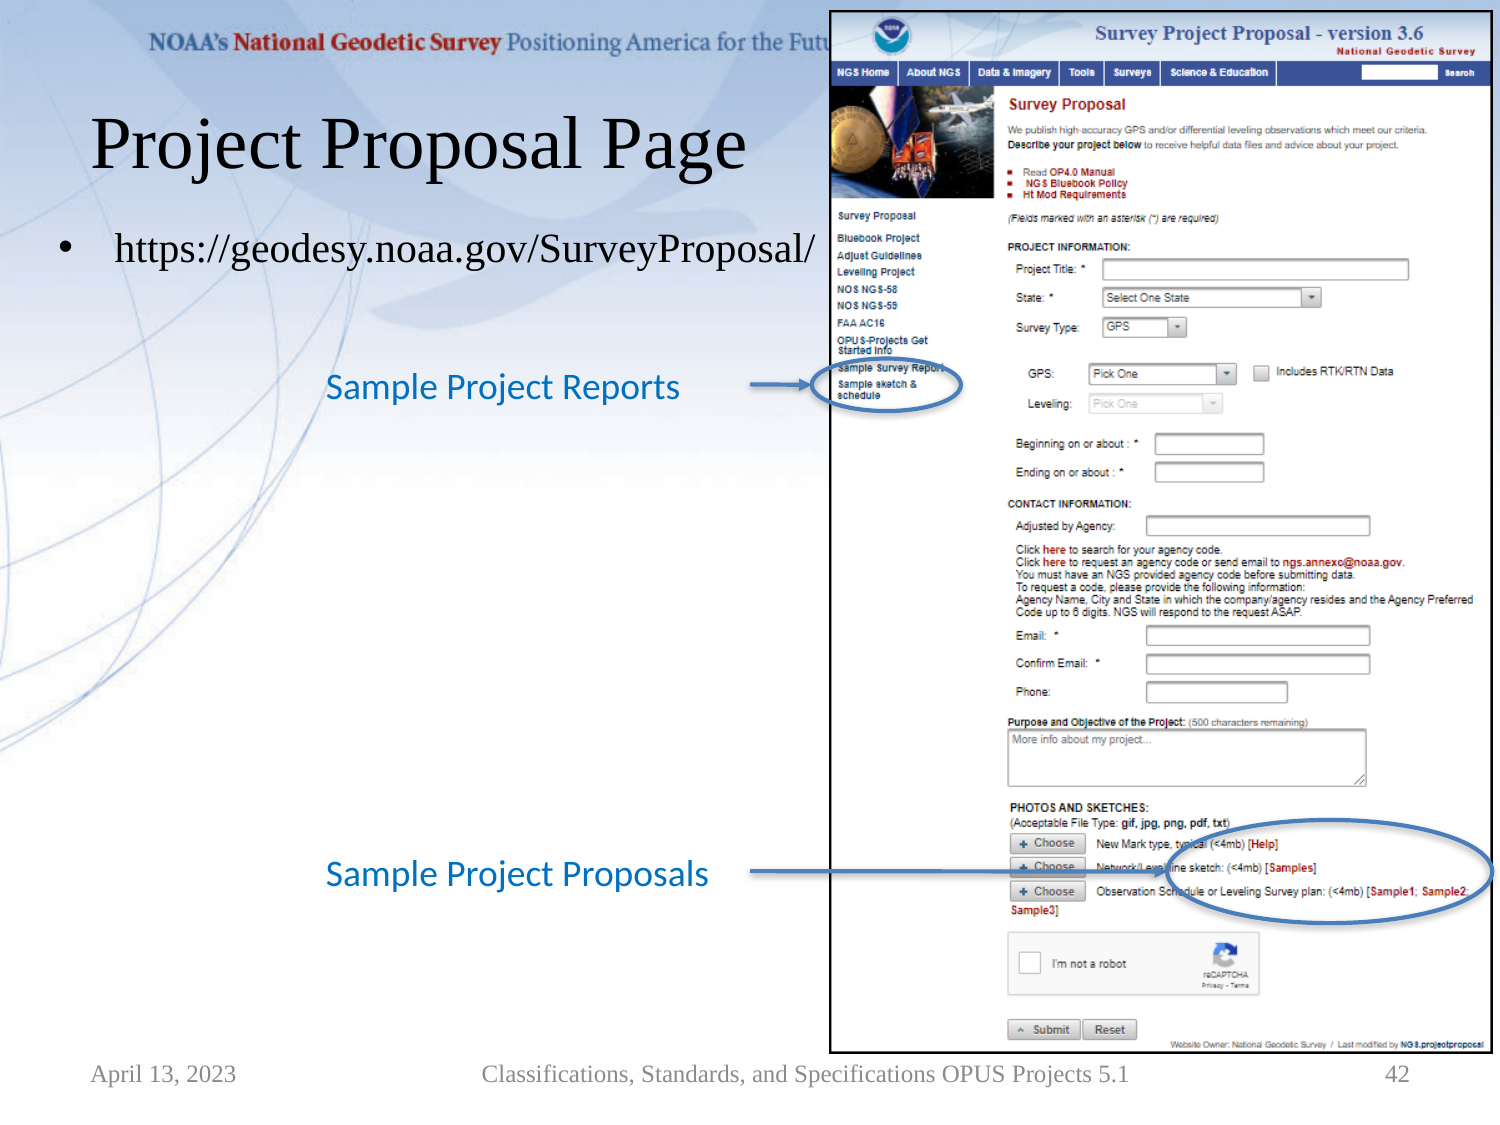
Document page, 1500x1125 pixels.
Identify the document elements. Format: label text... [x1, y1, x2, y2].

text_box [811, 369, 824, 401]
footer Classifications, Standards, and Specifications OPUS Projects 5.1 [345, 1042, 1267, 1103]
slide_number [75, 1042, 286, 1103]
title Project Proposal Page [75, 45, 823, 213]
text_box Sample Project Proposals [311, 841, 750, 901]
text_box Sample Project Reports [311, 354, 750, 415]
list https://geodesy.noaa.gov/SurveyProposal/ [43, 213, 824, 293]
slide_number 42 [1307, 1063, 1425, 1103]
picture [0, 0, 1500, 1125]
